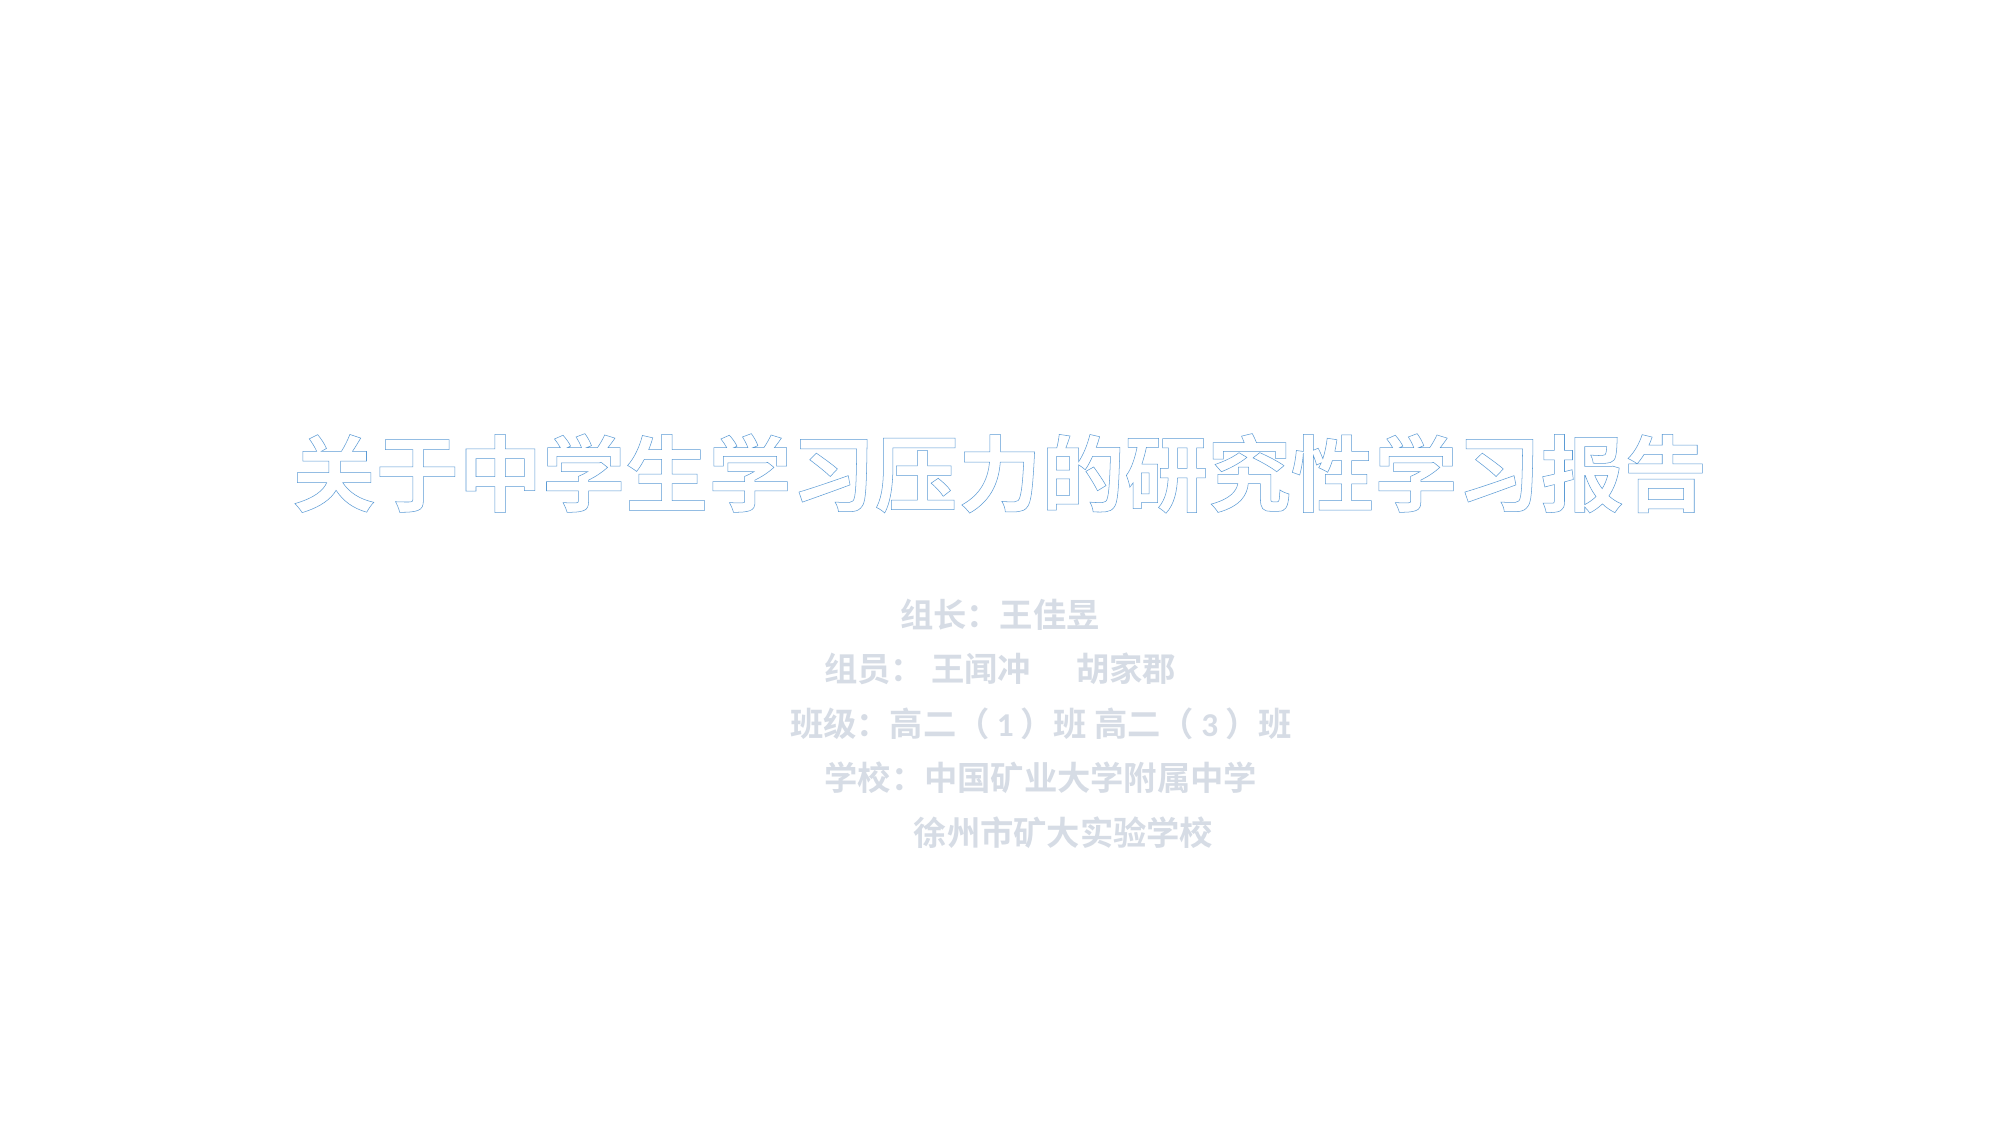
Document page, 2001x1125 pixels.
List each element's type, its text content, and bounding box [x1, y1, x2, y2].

title 关于中学生学习压力的研究性学习报告 [249, 184, 1750, 576]
subtitle 组长：王佳昱 组员： 王闻冲 胡家郡 班级：高二（1）班 高二（3）班 学校：中国矿业大学附属中学 徐州市矿大实验学校 [249, 590, 1750, 863]
